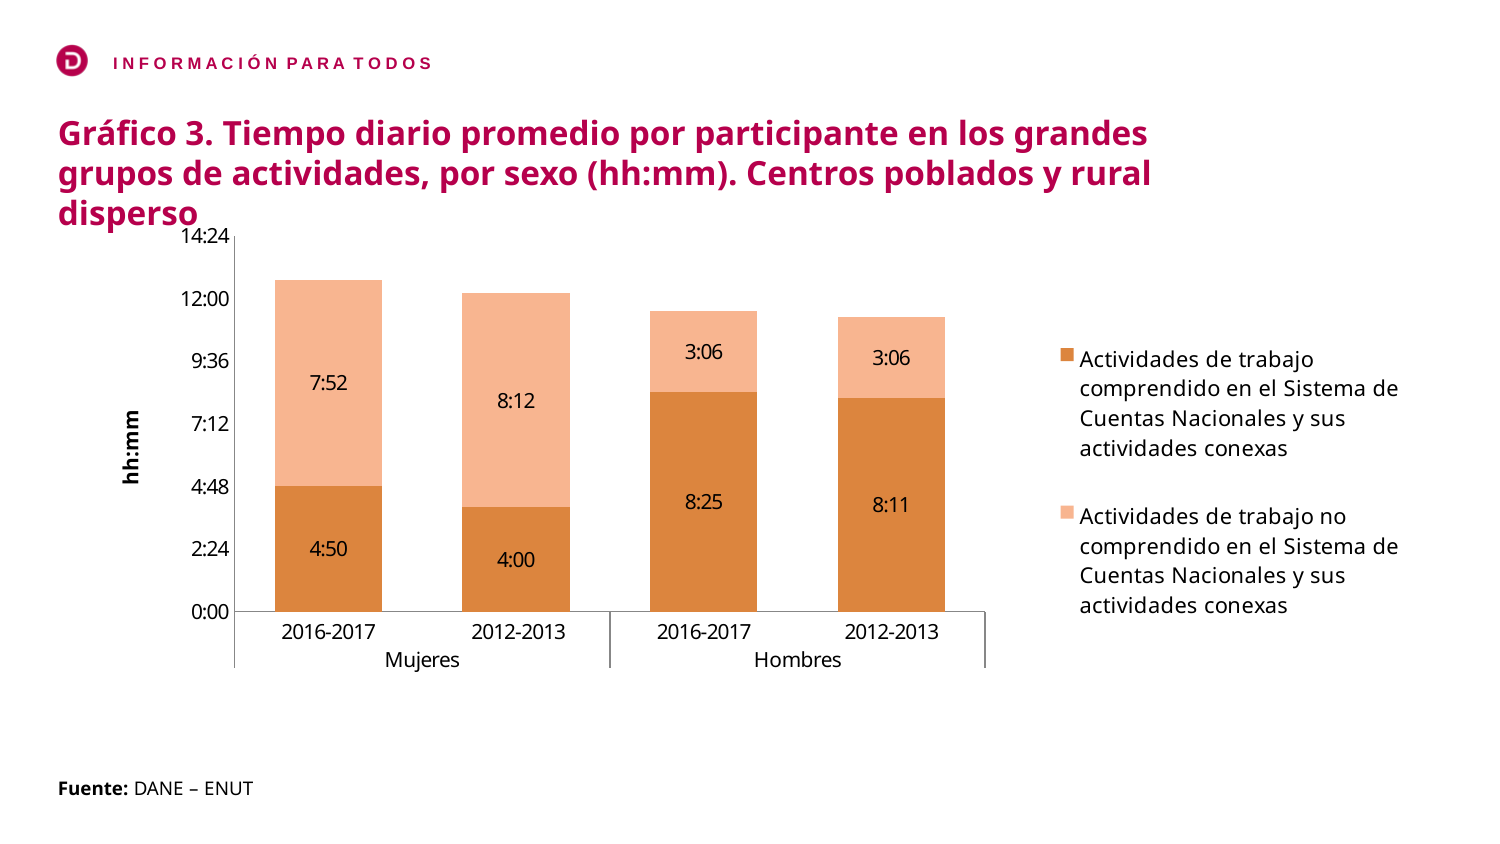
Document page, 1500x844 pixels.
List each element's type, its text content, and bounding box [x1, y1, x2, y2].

text_box Gráfico 3. Tiempo diario promedio por participante en los grandes grupos de actividades, por sexo (hh:mm). Centros poblados y rural disperso [43, 105, 1255, 160]
picture [53, 42, 91, 79]
chart [42, 161, 1500, 844]
